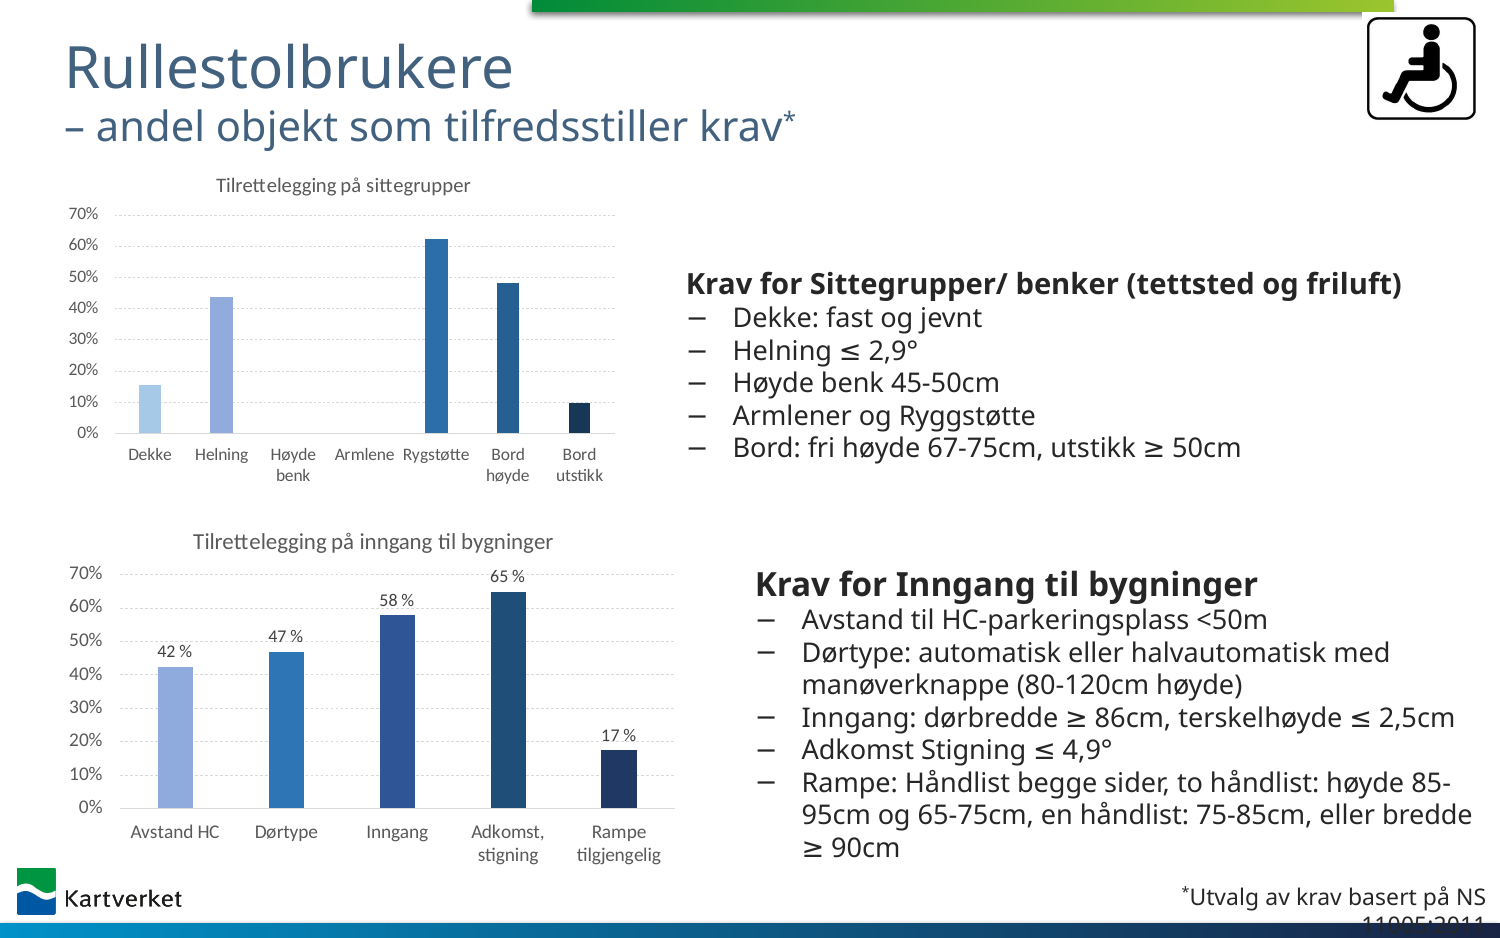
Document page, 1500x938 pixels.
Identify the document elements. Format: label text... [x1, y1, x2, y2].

text_box Rullestolbrukere – andel objekt som tilfredsstiller krav* [49, 25, 1431, 158]
text_box *Utvalg av krav basert på NS 11005:2011 [1068, 873, 1500, 938]
picture [62, 166, 625, 492]
text_box Krav for Inngang til bygninger Avstand til HC-parkeringsplass <50m Dørtype: automatisk eller halvautomatisk med manøverknappe (80-120cm høyde) Inngang: dørbredde ≥ 86cm, terskelhøyde ≤ 2,5cm Adkomst Stigning ≤ 4,9° Rampe: Håndlist begge sider, to håndlist: høyde 85-95cm og 65-75cm, en håndlist: 75-85cm, eller bredde ≥ 90cm [740, 555, 1491, 870]
text_box Krav for Sittegrupper/ benker (tettsted og friluft) Dekke: fast og jevnt Helning ≤ 2,9° Høyde benk 45-50cm Armlener og Ryggstøtte Bord: fri høyde 67-75cm, utstikk ≥ 50cm [670, 258, 1418, 471]
picture [62, 520, 685, 874]
picture [1362, 12, 1481, 126]
